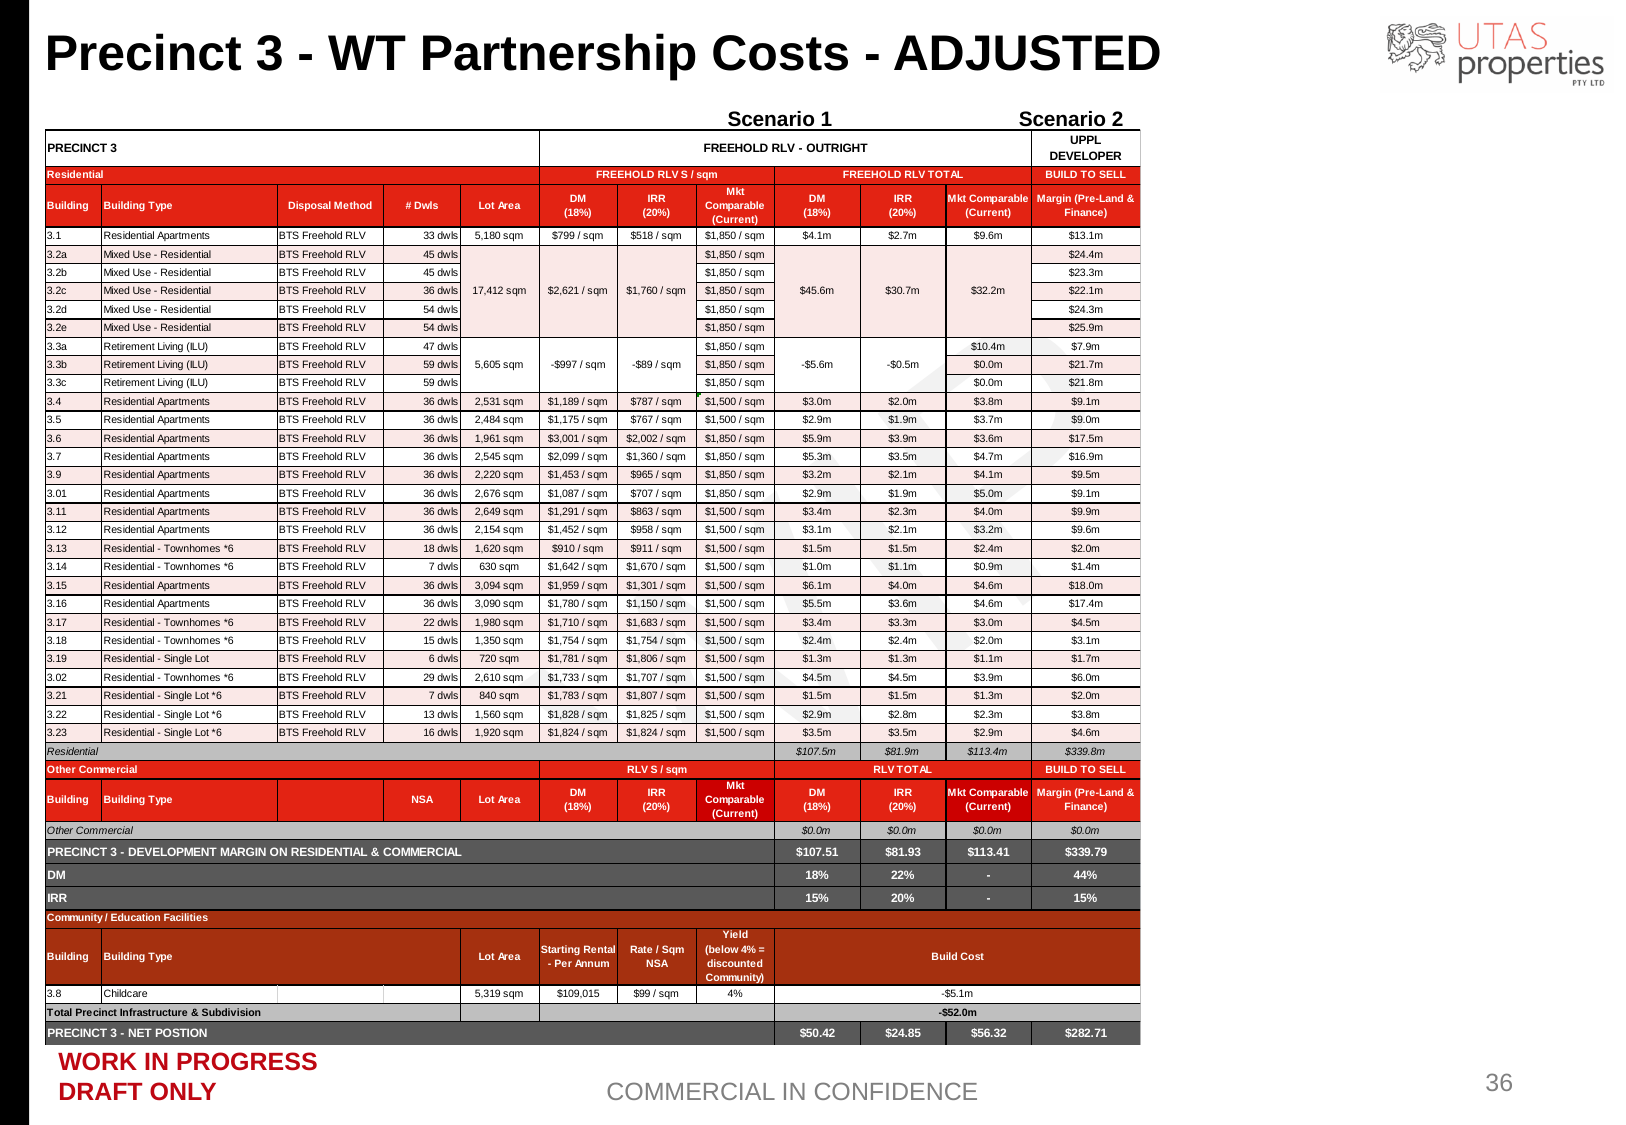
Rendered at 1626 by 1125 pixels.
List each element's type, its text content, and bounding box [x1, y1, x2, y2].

picture [44, 129, 1141, 1046]
picture [1380, 16, 1614, 93]
title Precinct 3 - WT Partnership Costs - ADJUSTED [44, 27, 1380, 82]
text_box Scenario 1 [727, 105, 986, 129]
text_box WORK IN PROGRESS DRAFT ONLY [58, 1046, 377, 1106]
text_box Scenario 2 [1018, 105, 1277, 131]
